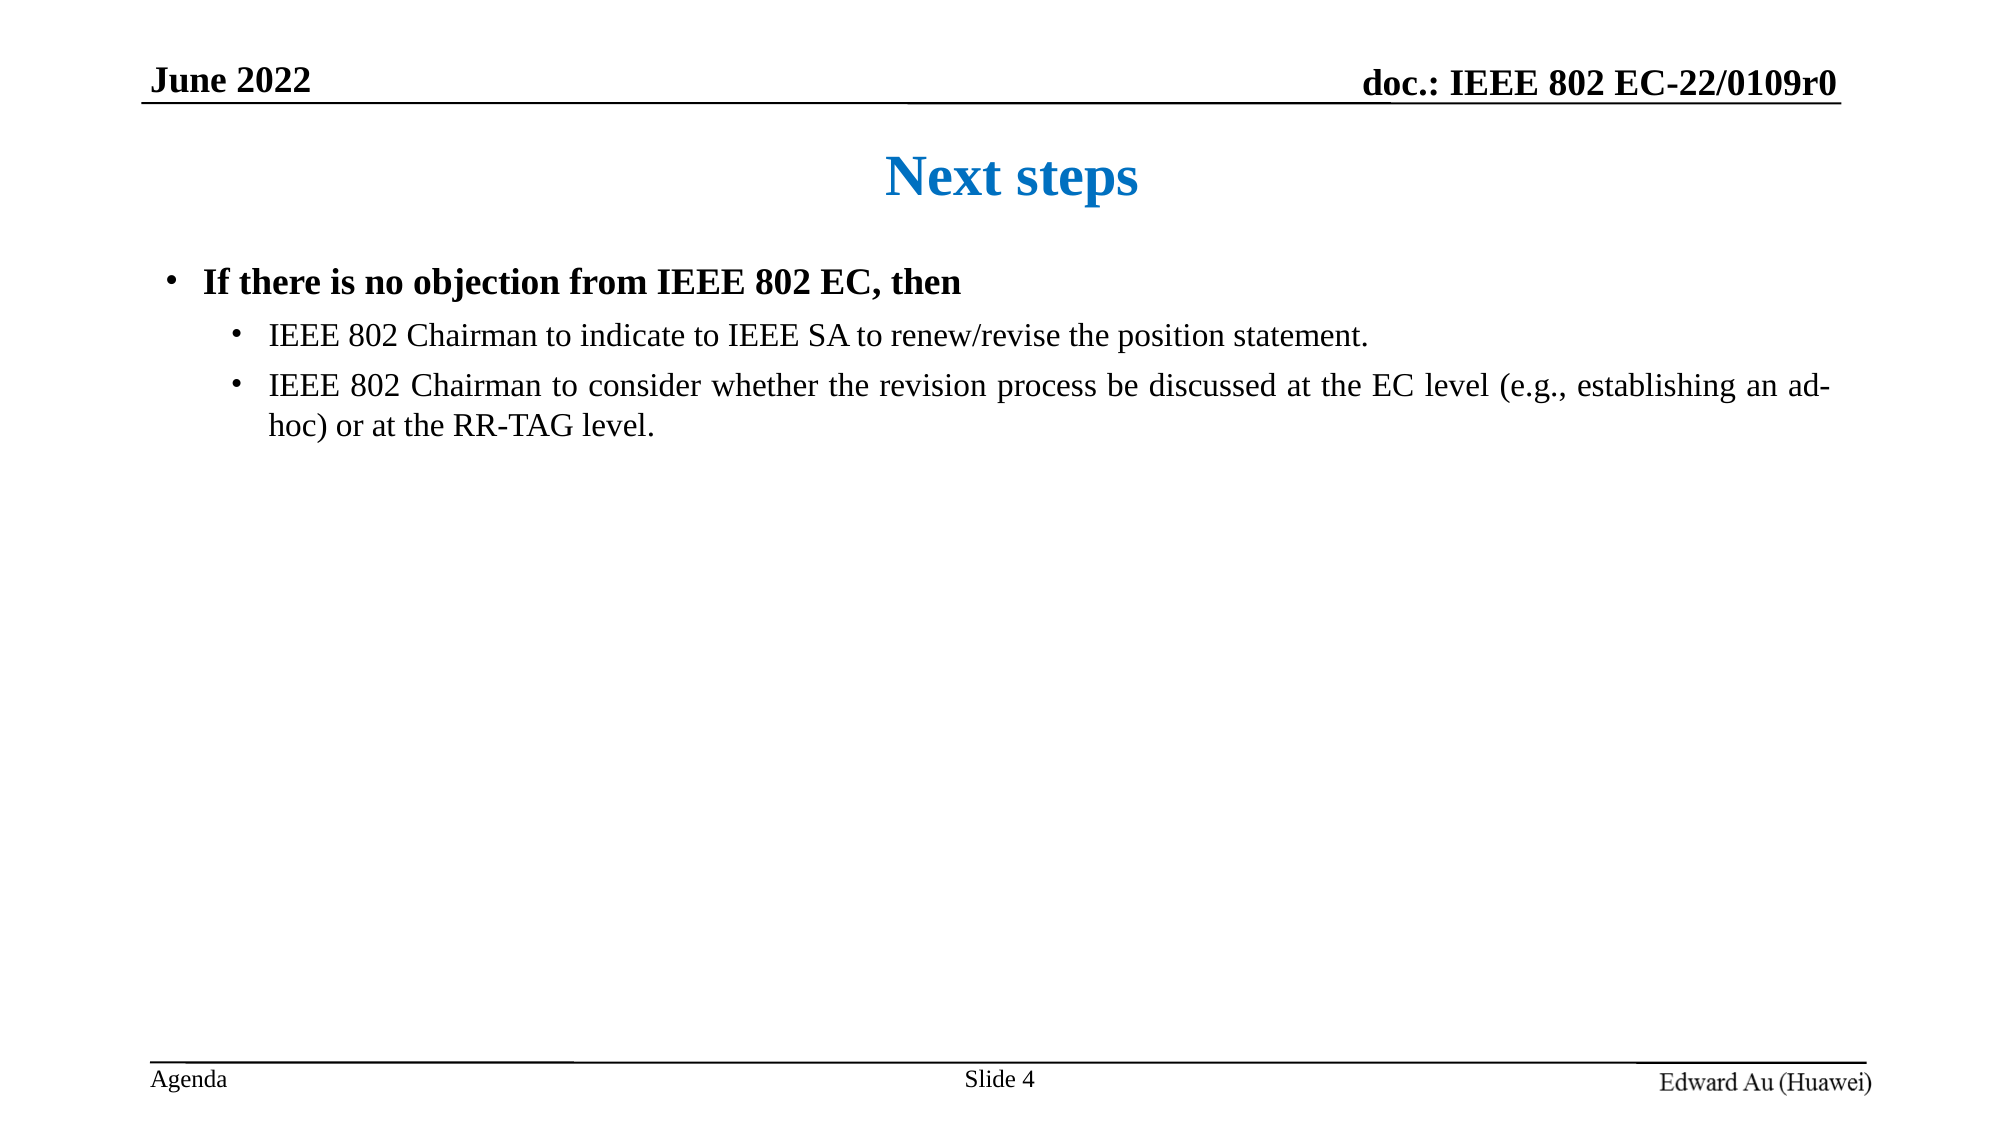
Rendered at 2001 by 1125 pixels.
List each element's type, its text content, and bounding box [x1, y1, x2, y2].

title Next steps [162, 99, 1864, 246]
slide_number Slide 4 [933, 1061, 1067, 1123]
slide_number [149, 54, 651, 101]
picture [1174, 1058, 1887, 1113]
list If there is no objection from IEEE 802 EC, then IEEE 802 Chairman to indicate to IEEE SA to renew/revise the position statement. IEEE 802 Chairman to consider whether the revision process be discussed at the EC level (e.g., establishing an ad-hoc) or at the RR-TAG level. [149, 249, 1869, 1026]
